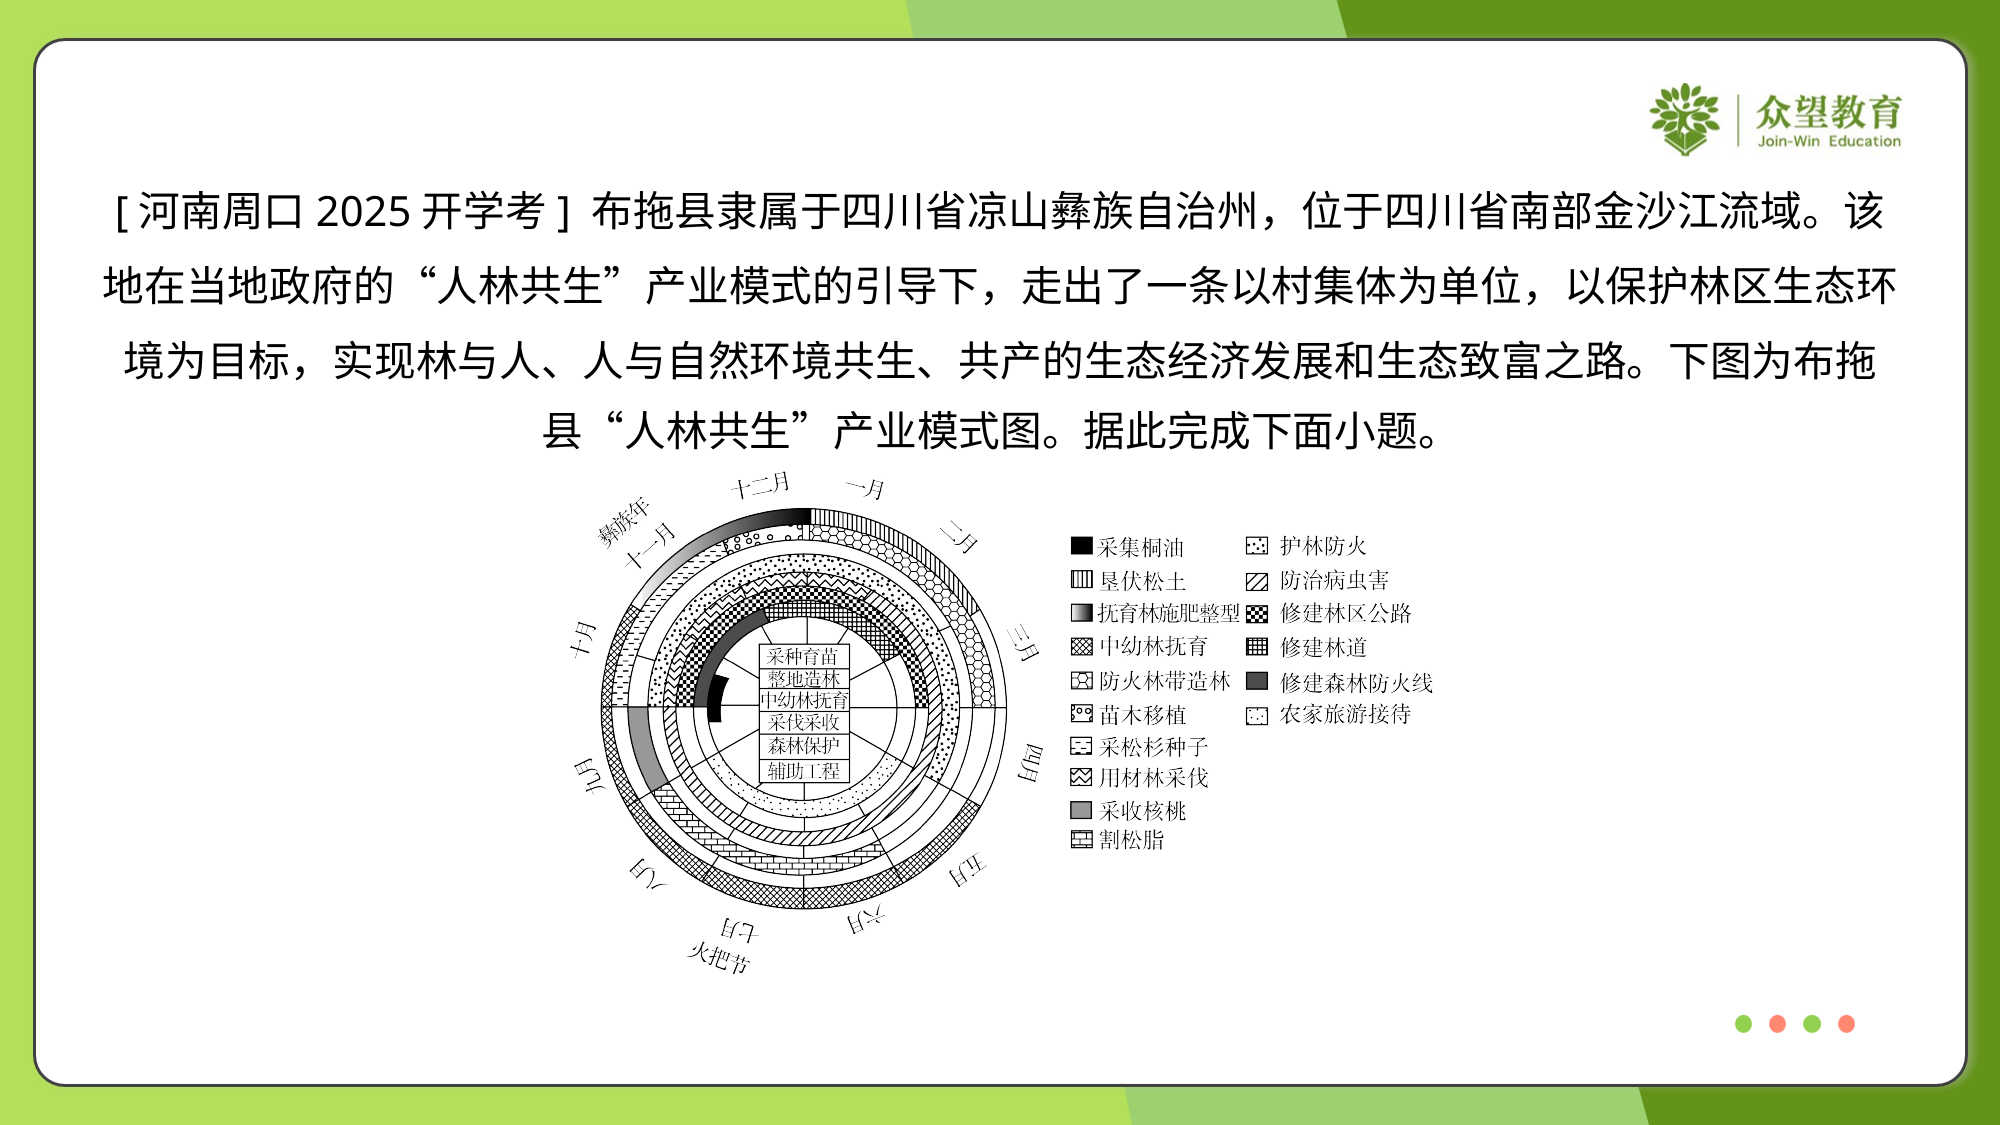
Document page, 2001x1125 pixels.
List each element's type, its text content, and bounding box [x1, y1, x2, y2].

picture [0, 0, 2000, 1125]
text_box [河南周口2025开学考] 布拖县隶属于四川省凉山彝族自治州，位于四川省南部金沙江流域。该 地在当地政府的“人林共生”产业模式的引导下，走出了一条以村集体为单位，以保护林区生态环 境为目标，实现林与人、人与自然环境共生、共产的生态经济发展和生态致富之路。下图为布拖 县“人林共生”产业模式图。据此完成下面小题。 [118, 159, 1883, 448]
